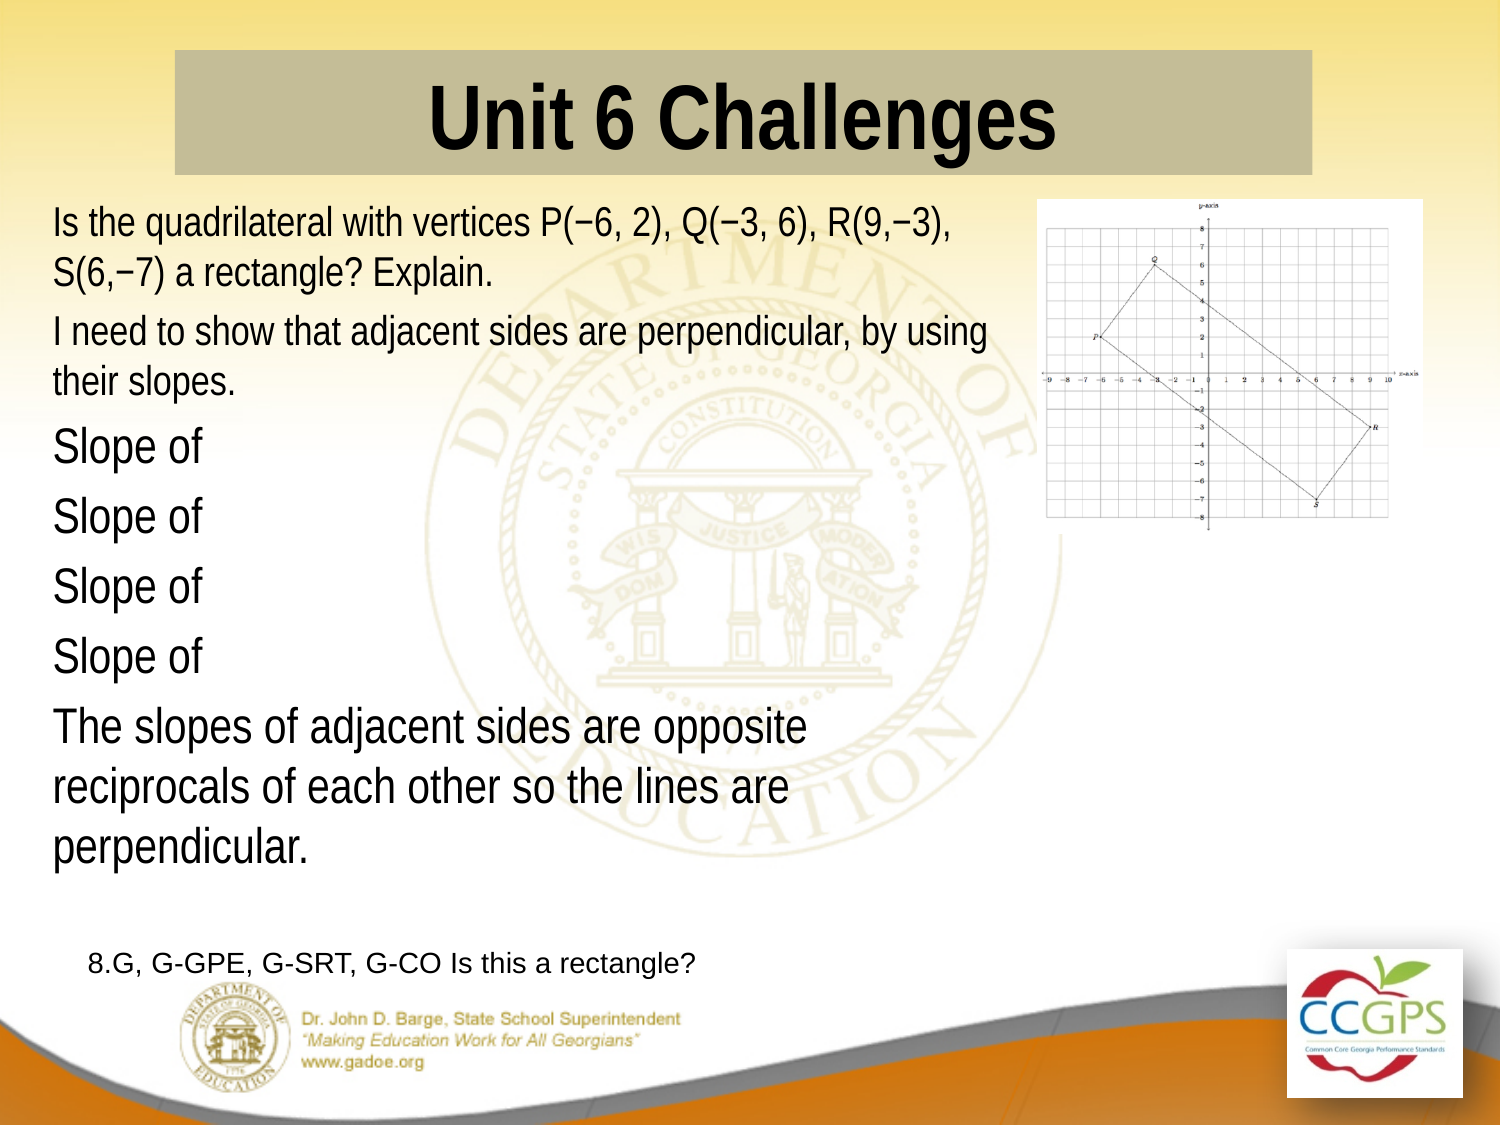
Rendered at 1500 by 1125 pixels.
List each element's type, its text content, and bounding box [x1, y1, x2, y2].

picture [0, 0, 1500, 1125]
title Unit 6 Challenges [174, 49, 1313, 176]
text_box 8.G, G-GPE, G-SRT, G-CO Is this a rectangle? [72, 937, 721, 988]
